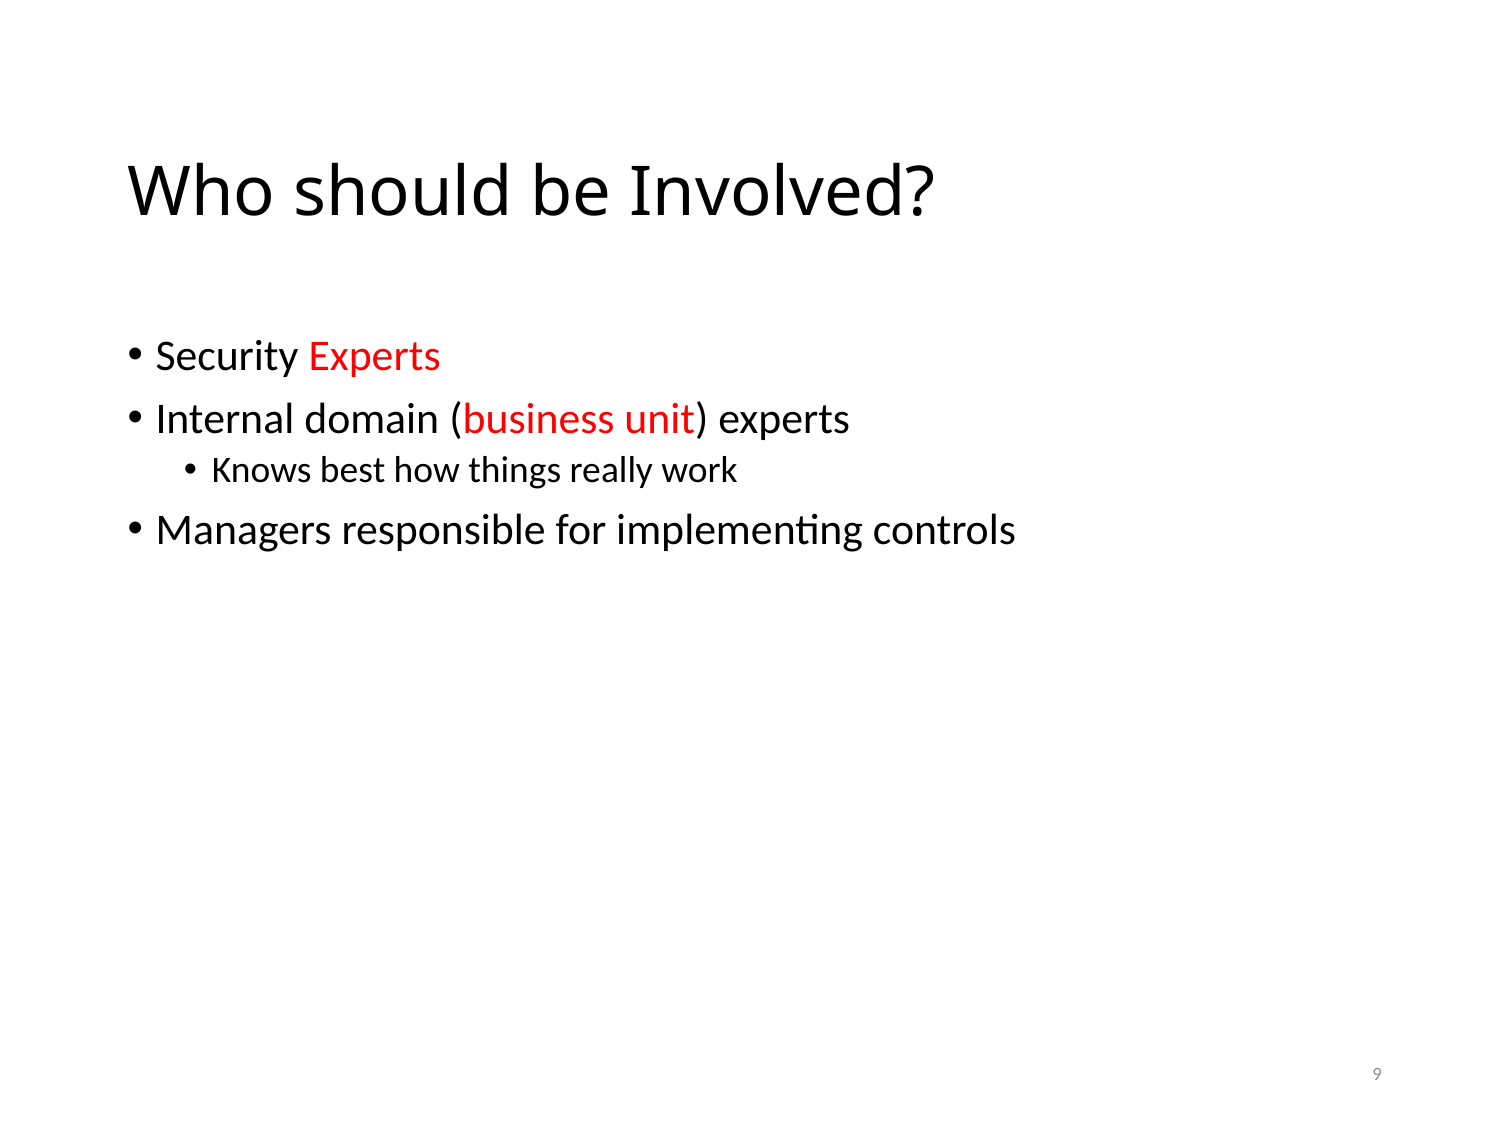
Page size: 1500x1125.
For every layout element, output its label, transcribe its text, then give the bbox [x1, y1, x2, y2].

slide_number 9 [1059, 1042, 1397, 1103]
list Security Experts Internal domain (business unit) experts Knows best how things really work Managers responsible for implementing controls [112, 324, 1388, 1000]
title Who should be Involved? [112, 99, 1388, 288]
